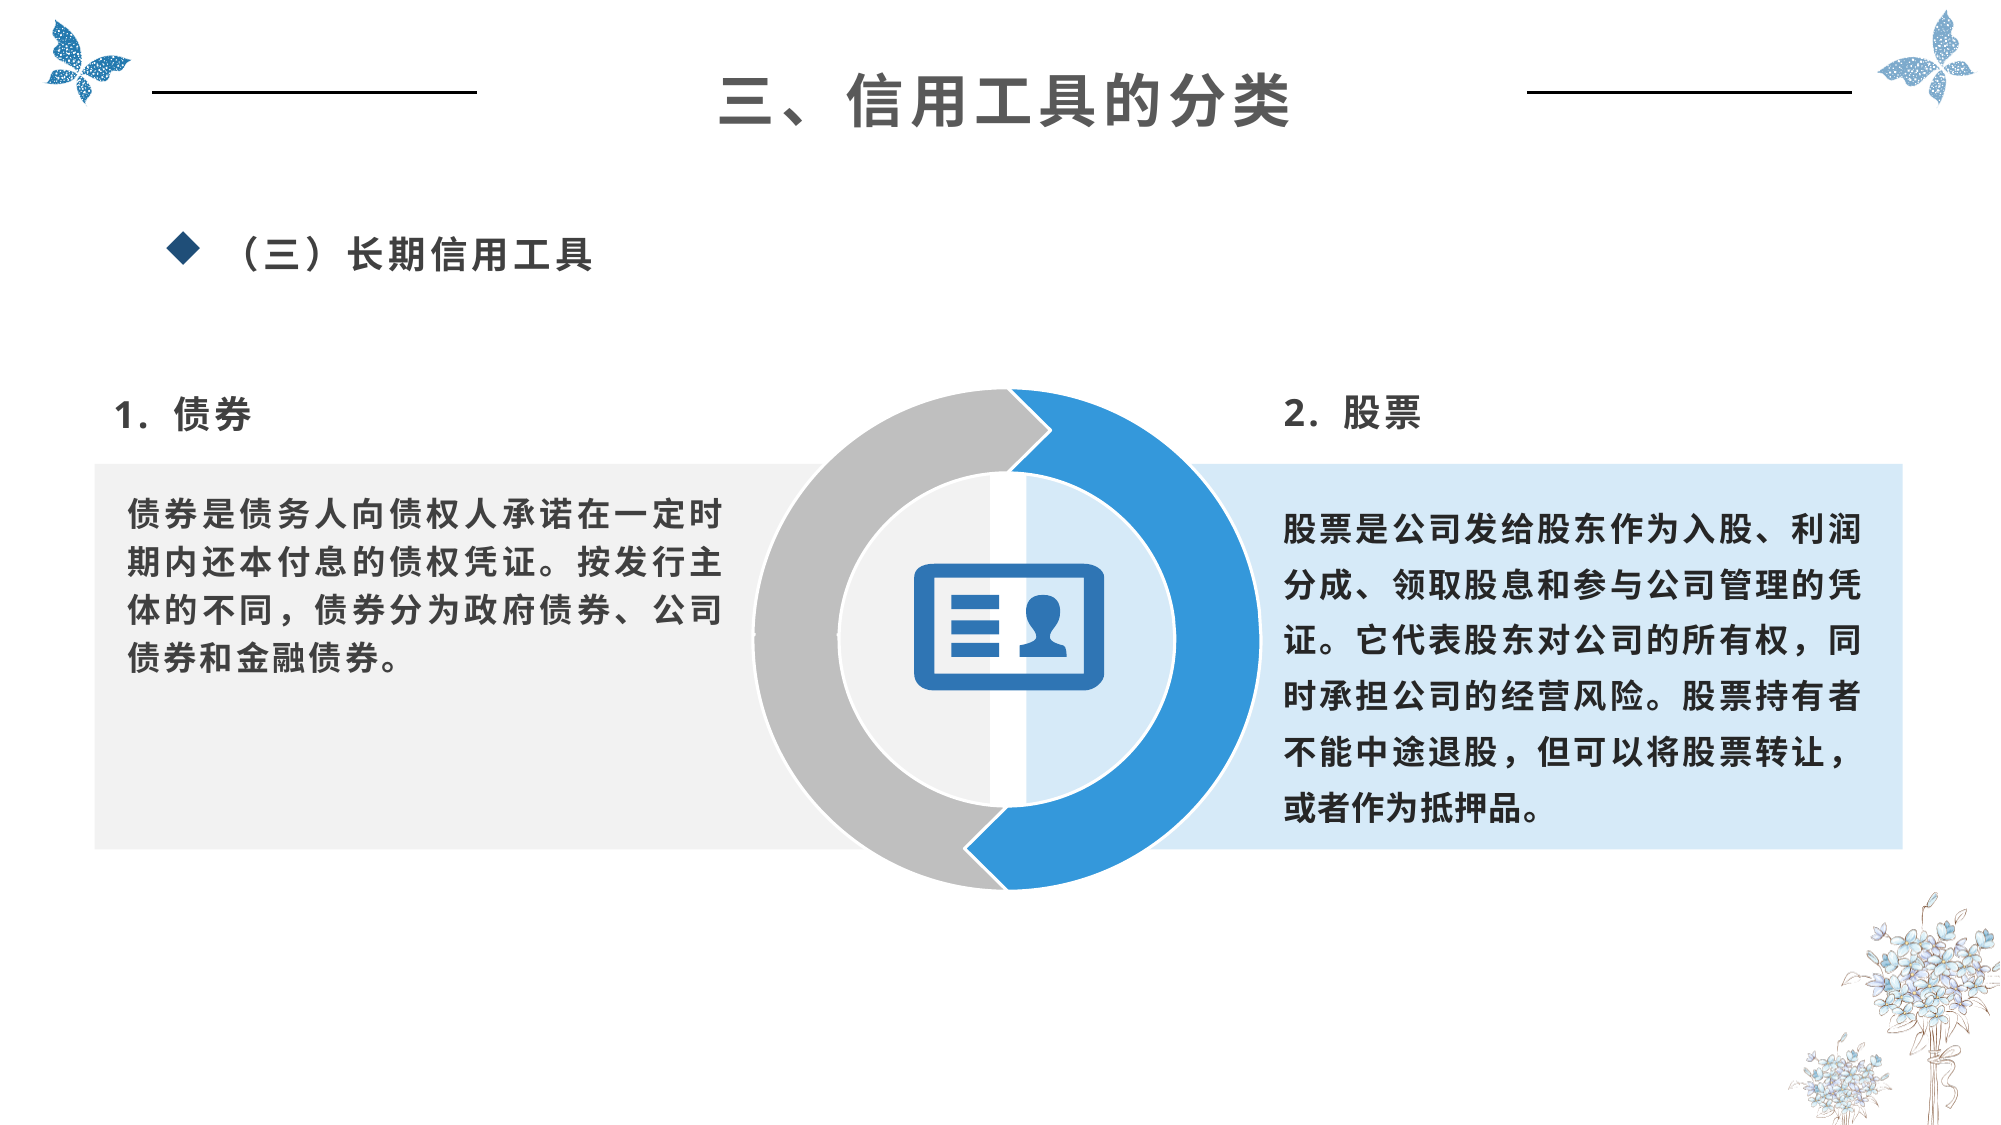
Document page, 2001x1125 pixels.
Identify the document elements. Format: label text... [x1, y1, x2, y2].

picture [1788, 892, 2000, 1125]
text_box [151, 55, 1852, 142]
text_box 2. 股票 [1271, 374, 1803, 441]
text_box 债券是债务人向债权人承诺在一定时期内还本付息的债权凭证。按发行主体的不同，债券分为政府债券、公司债券和金融债券。 [112, 478, 741, 843]
text_box [94, 463, 752, 850]
text_box （三）长期信用工具 [151, 202, 1284, 283]
text_box 股票是公司发给股东作为入股、利润分成、领取股息和参与公司管理的凭证。它代表股东对公司的所有权，同时承担公司的经营风险。股票持有者不能中途退股，但可以将股票转让，或者作为抵押品。 [1268, 484, 1878, 799]
text_box 1. 债券 [101, 376, 633, 442]
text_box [752, 387, 1261, 892]
text_box [1261, 463, 1904, 850]
